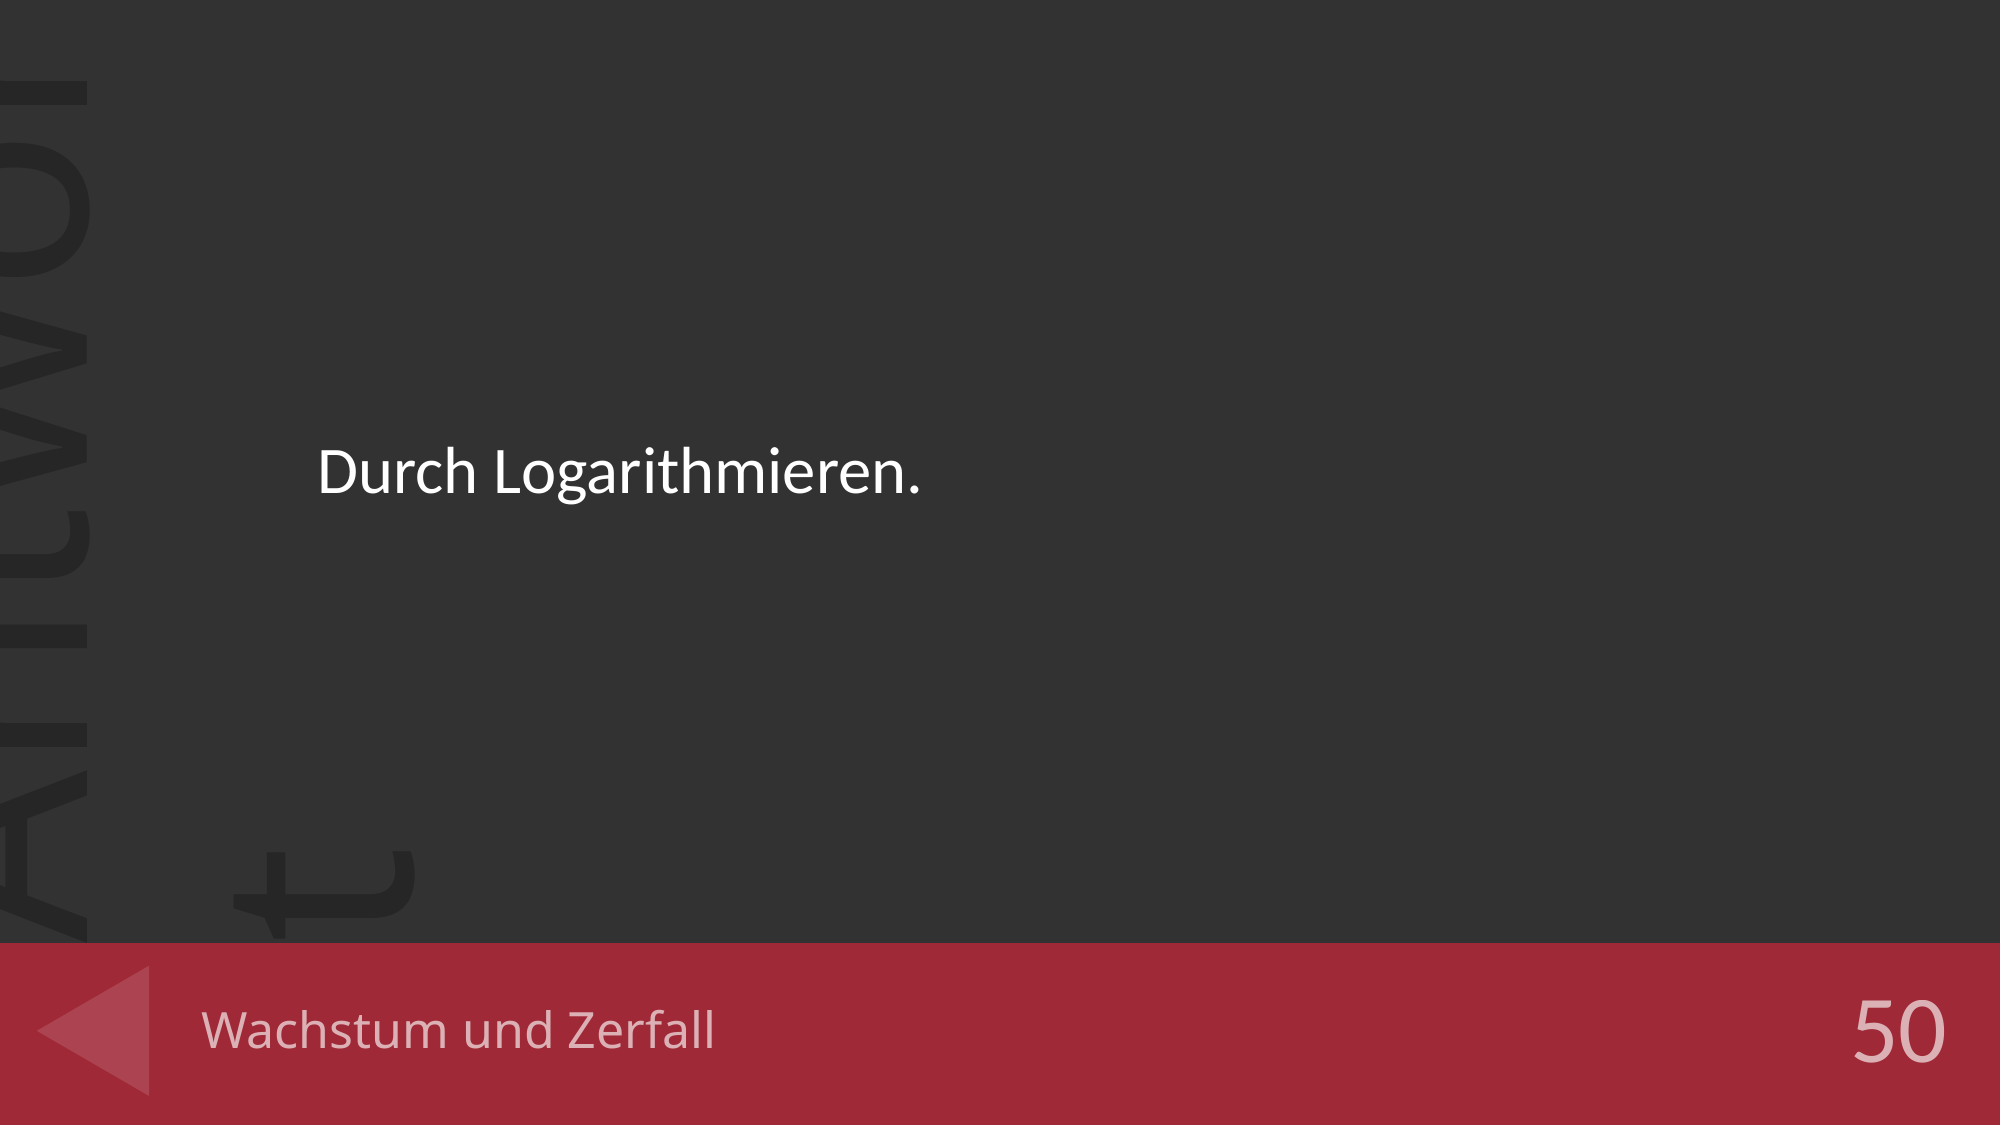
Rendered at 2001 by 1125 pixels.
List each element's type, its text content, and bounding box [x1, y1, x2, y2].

list 50 [1494, 967, 1963, 1097]
list Durch Logarithmieren. [302, 307, 1760, 636]
title Wachstum und Zerfall [185, 967, 1494, 1097]
